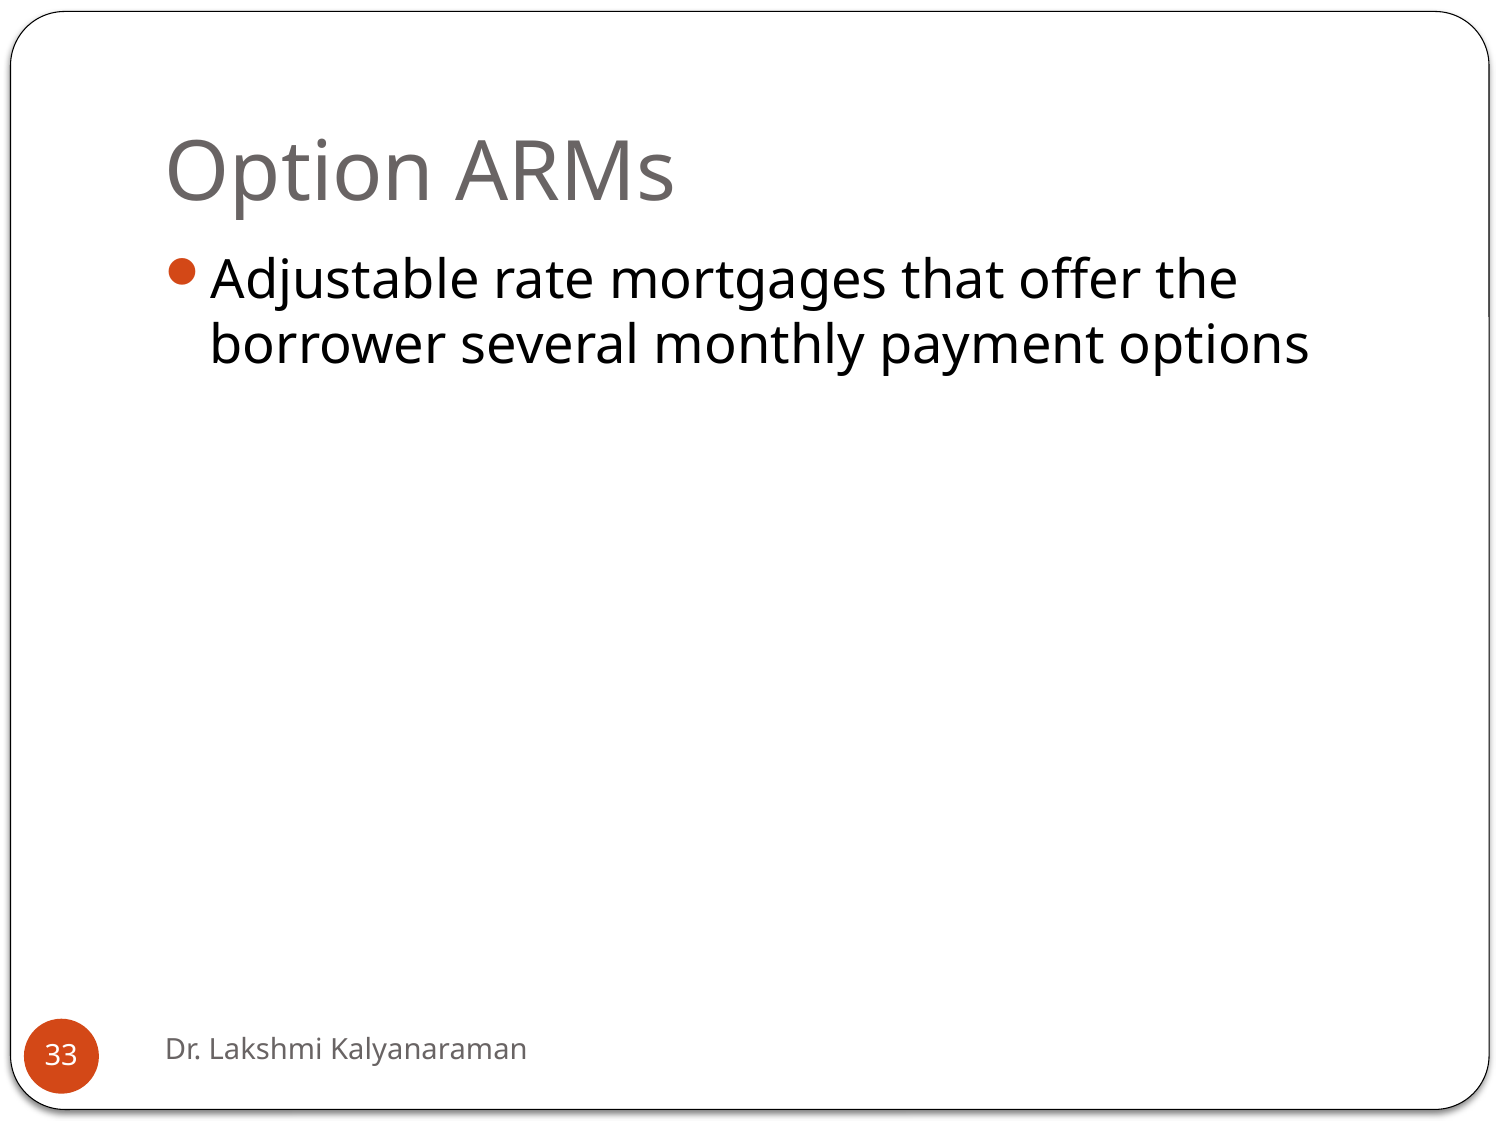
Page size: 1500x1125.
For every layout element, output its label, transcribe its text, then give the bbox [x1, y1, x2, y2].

list Adjustable rate mortgages that offer the borrower several monthly payment options [150, 237, 1425, 988]
title Option ARMs [150, 45, 1425, 233]
slide_number 33 [23, 1018, 99, 1094]
footer Dr. Lakshmi Kalyanaraman [150, 1012, 800, 1088]
